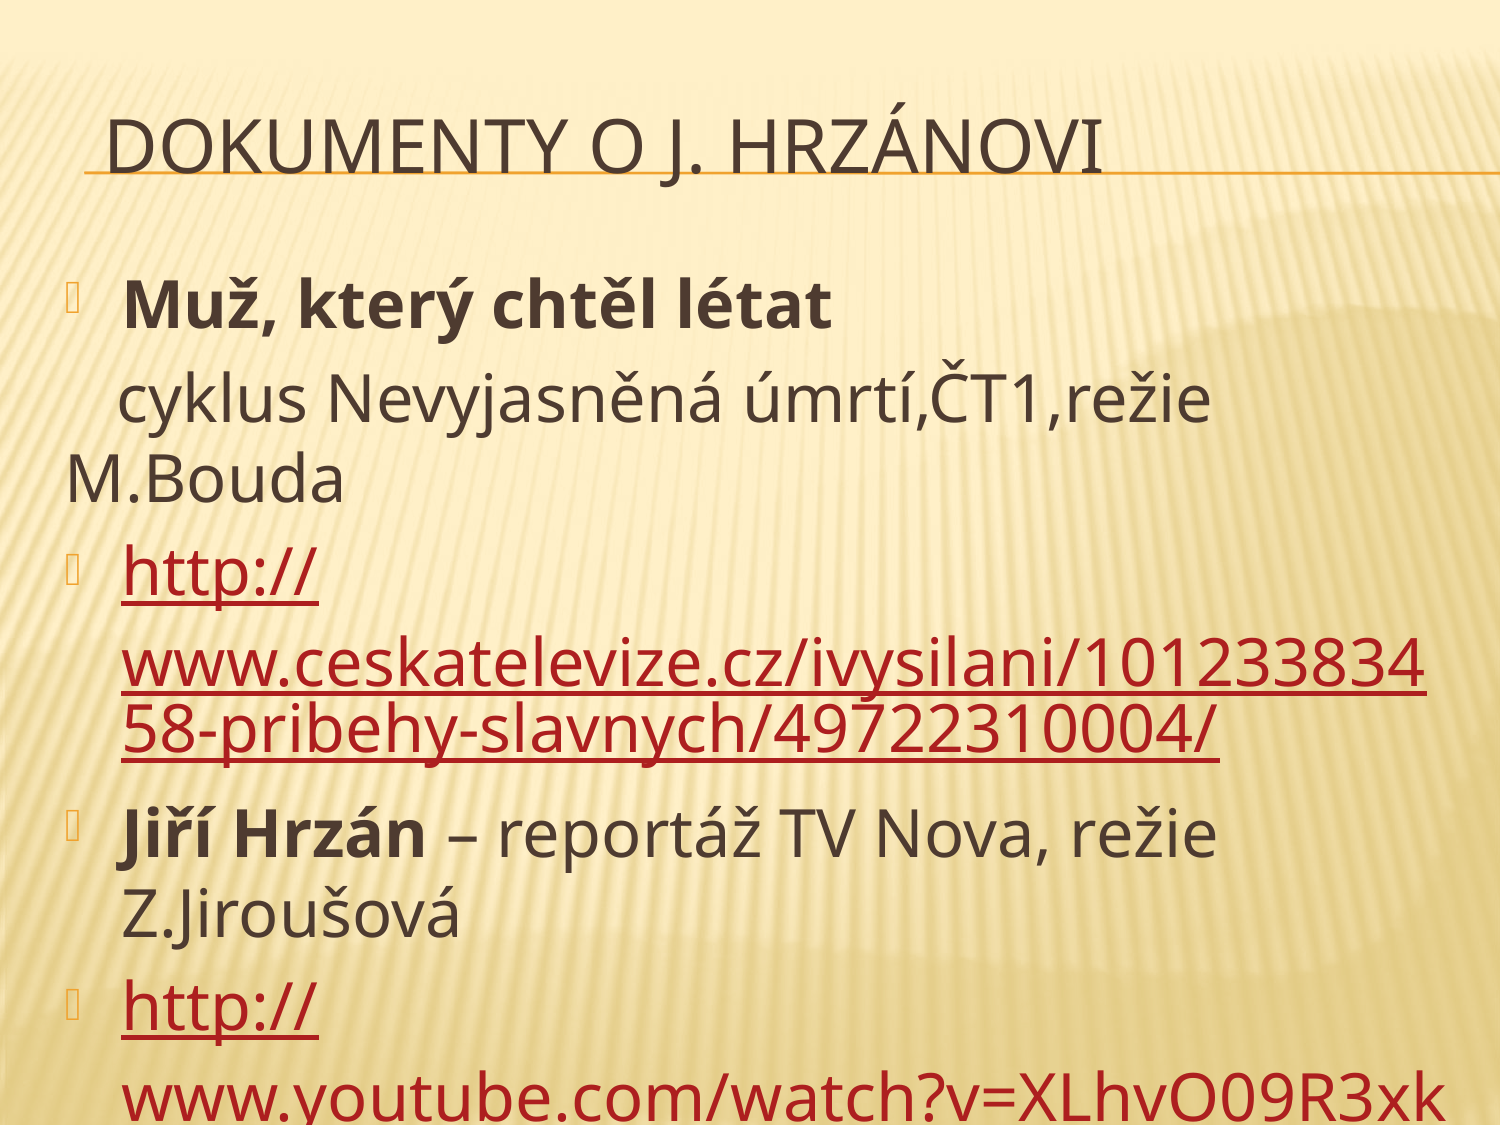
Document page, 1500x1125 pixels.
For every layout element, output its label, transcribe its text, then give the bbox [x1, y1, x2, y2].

title Dokumenty o J. Hrzánovi [50, 75, 1475, 213]
list Muž, který chtěl létat cyklus Nevyjasněná úmrtí,ČT1,režie M.Bouda http://www.ceskatelevize.cz/ivysilani/10123383458-pribehy-slavnych/49722310004/ Jiří Hrzán – reportáž TV Nova, režie Z.Jiroušová http://www.youtube.com/watch?v=XLhvO09R3xk [50, 254, 1475, 998]
